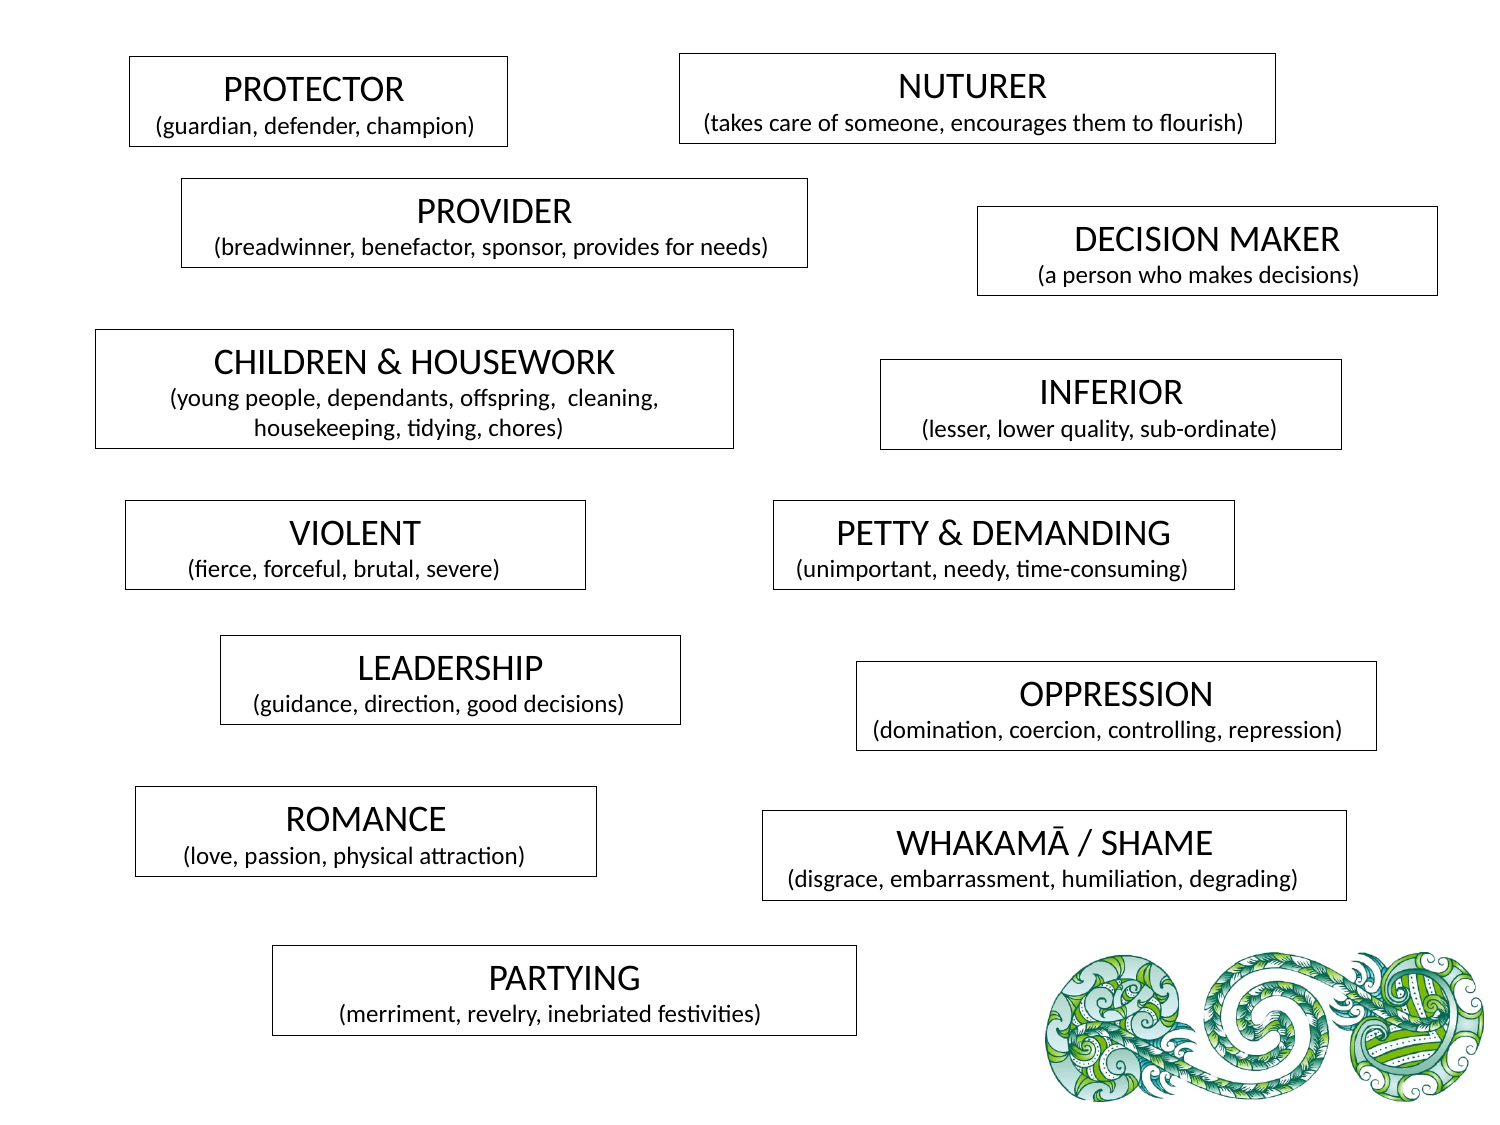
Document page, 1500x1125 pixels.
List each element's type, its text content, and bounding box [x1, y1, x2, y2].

text_box LEADERSHIP (guidance, direction, good decisions) [220, 635, 681, 725]
text_box INFERIOR (lesser, lower quality, sub-ordinate) [880, 359, 1342, 450]
text_box WHAKAMĀ / SHAME (disgrace, embarrassment, humiliation, degrading) [762, 810, 1347, 901]
text_box PROTECTOR (guardian, defender, champion) [129, 56, 508, 147]
text_box OPPRESSION (domination, coercion, controlling, repression) [856, 661, 1377, 751]
text_box PARTYING (merriment, revelry, inebriated festivities) [272, 945, 857, 1036]
text_box DECISION MAKER (a person who makes decisions) [977, 206, 1438, 296]
text_box PETTY & DEMANDING (unimportant, needy, time-consuming) [773, 500, 1235, 590]
text_box NUTURER (takes care of someone, encourages them to flourish) [679, 53, 1276, 144]
text_box VIOLENT (fierce, forceful, brutal, severe) [125, 500, 586, 590]
text_box PROVIDER (breadwinner, benefactor, sponsor, provides for needs) [181, 178, 808, 268]
text_box ROMANCE (love, passion, physical attraction) [135, 786, 597, 877]
picture [1045, 952, 1484, 1102]
text_box CHILDREN & HOUSEWORK (young people, dependants, offspring, cleaning, housekeeping, tidying, chores) [95, 329, 734, 449]
